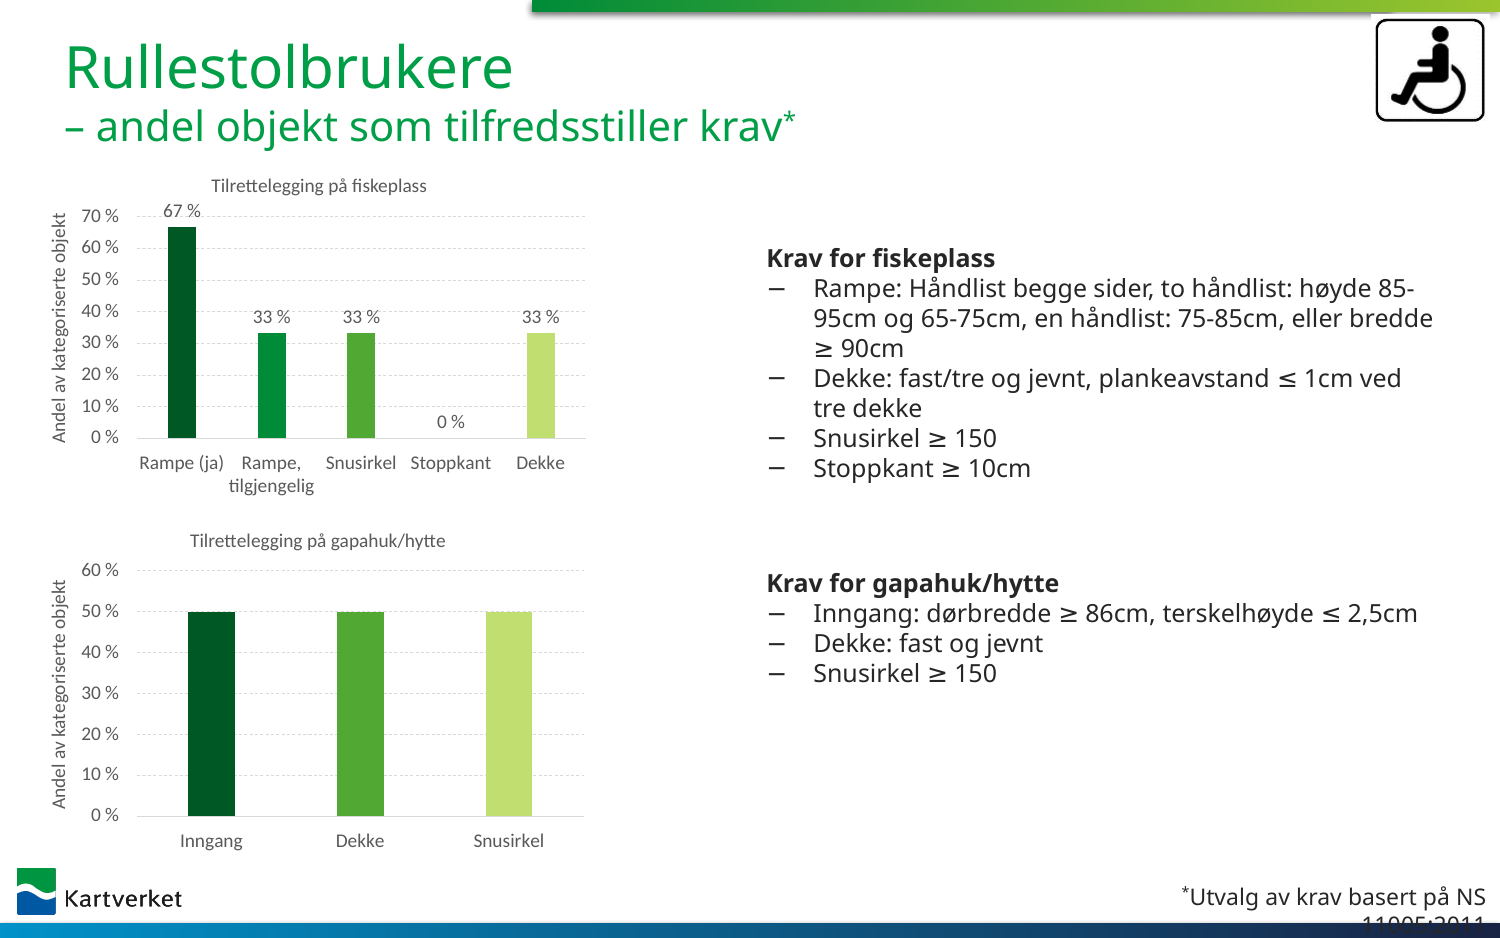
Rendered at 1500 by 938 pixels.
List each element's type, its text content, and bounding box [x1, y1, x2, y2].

text_box Krav for fiskeplass Rampe: Håndlist begge sider, to håndlist: høyde 85-95cm og 65-75cm, en håndlist: 75-85cm, eller bredde ≥ 90cm Dekke: fast/tre og jevnt, plankeavstand ≤ 1cm ved tre dekke Snusirkel ≥ 150 Stoppkant ≥ 10cm [751, 235, 1452, 490]
text_box *Utvalg av krav basert på NS 11005:2011 [1068, 873, 1500, 938]
text_box Krav for gapahuk/hytte Inngang: dørbredde ≥ 86cm, terskelhøyde ≤ 2,5cm Dekke: fast og jevnt Snusirkel ≥ 150 [751, 560, 1452, 695]
picture [41, 166, 597, 505]
picture [1371, 13, 1491, 127]
text_box Rullestolbrukere – andel objekt som tilfredsstiller krav* [49, 29, 1431, 158]
picture [41, 520, 595, 859]
